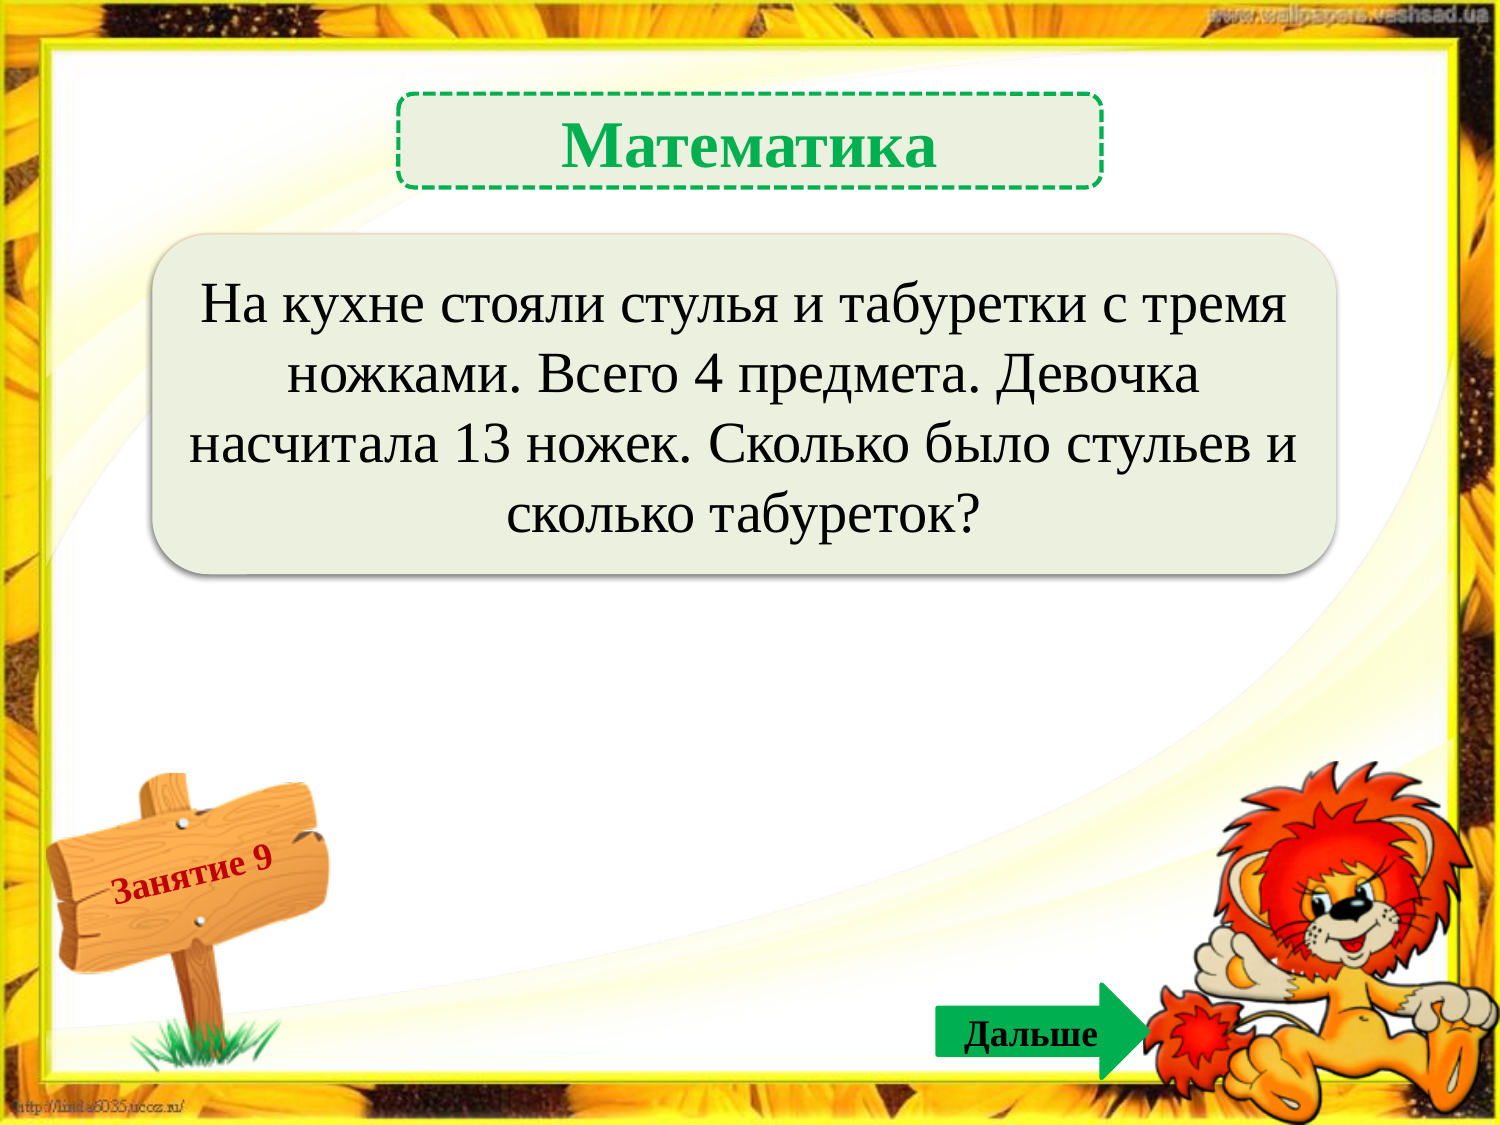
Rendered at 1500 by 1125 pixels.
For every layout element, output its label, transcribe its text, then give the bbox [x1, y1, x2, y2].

text_box [150, 232, 1338, 577]
picture [0, 0, 1500, 1125]
text_box Дальше [935, 982, 1151, 1081]
text_box Математика [396, 91, 1104, 190]
